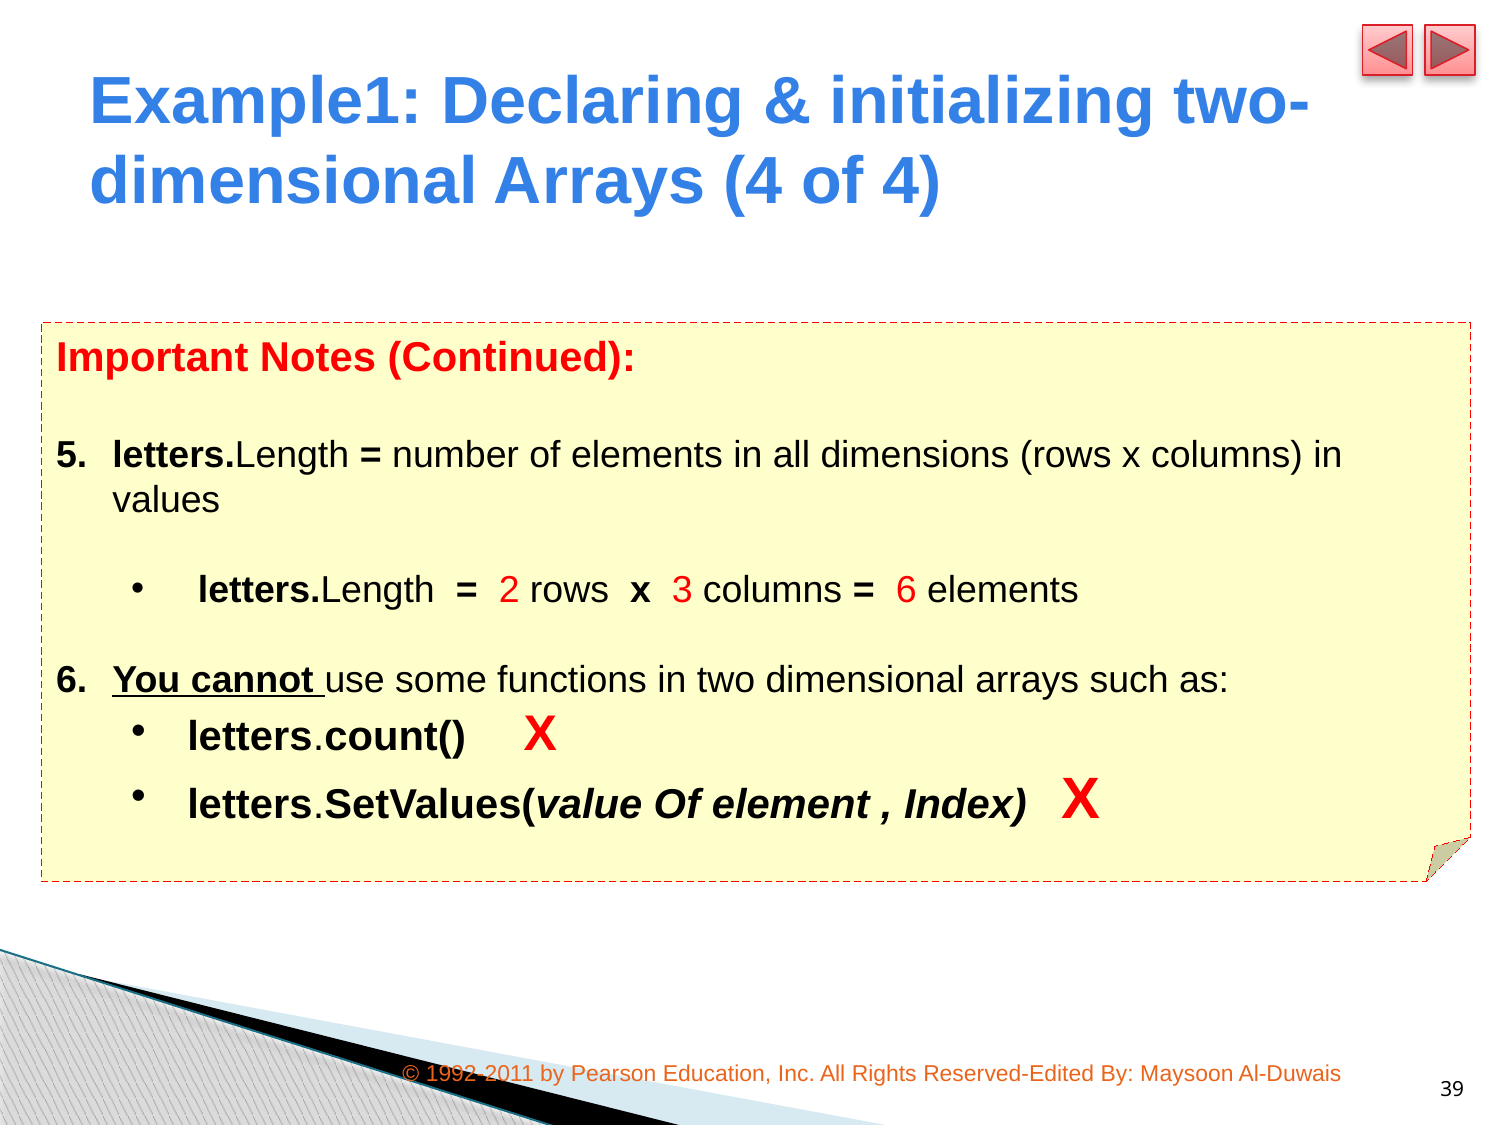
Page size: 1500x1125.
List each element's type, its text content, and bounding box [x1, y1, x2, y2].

footer © 1992-2011 by Pearson Education, Inc. All Rights Reserved-Edited By: Maysoon Al-Duwais [387, 1051, 1418, 1112]
title Example1: Declaring & initializing two-dimensional Arrays (4 of 4) [75, 42, 1425, 231]
slide_number 39 [1418, 1051, 1479, 1112]
text_box Important Notes (Continued): letters.Length = number of elements in all dimensions (rows x columns) in values letters.Length = 2 rows x 3 columns = 6 elements You cannot use some functions in two dimensional arrays such as: letters.count() X letters.SetValues(value Of element , Index) X [41, 322, 1471, 882]
